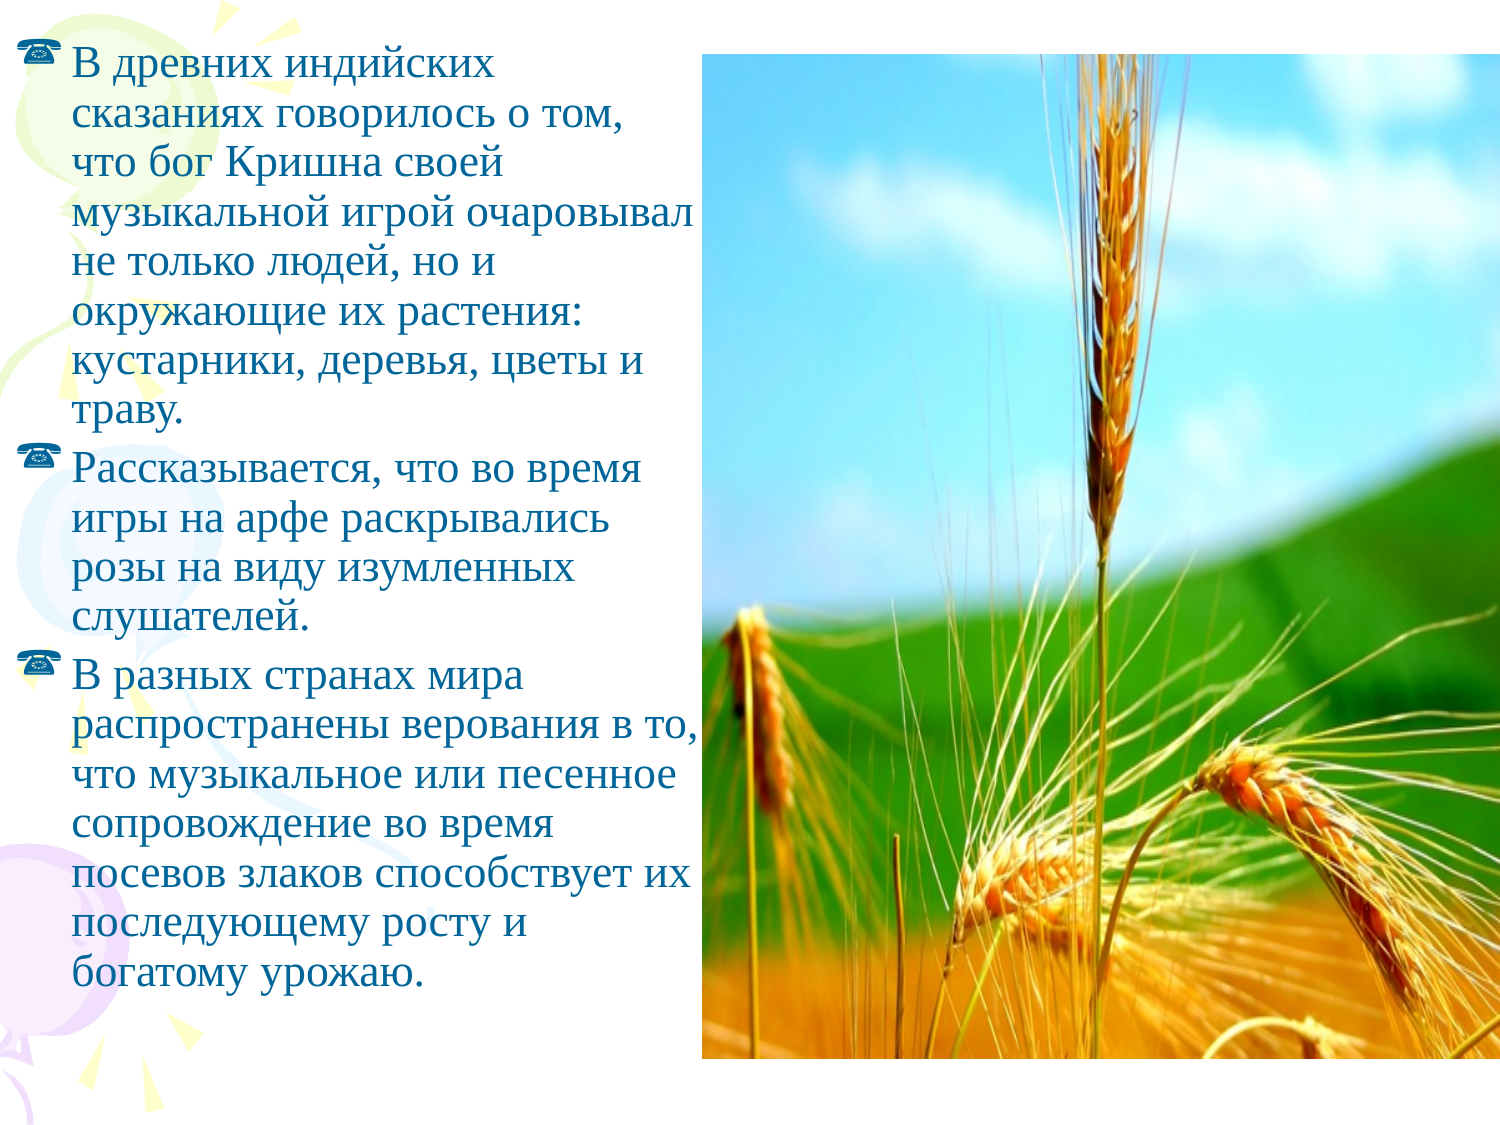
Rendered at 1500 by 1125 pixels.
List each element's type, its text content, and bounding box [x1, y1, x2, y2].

picture [702, 54, 1500, 1059]
list В древних индийских сказаниях говорилось о том, что бог Кришна своей музыкальной игрой очаровывал не только людей, но и окружающие их растения: кустарники, деревья, цветы и траву. Рассказывается, что во время игры на арфе раскрывались розы на виду изумленных слушателей. В разных странах мира распространены верования в то, что музыкальное или песенное сопровождение во время посевов злаков способствует их последующему росту и богатому урожаю. [0, 30, 716, 1083]
